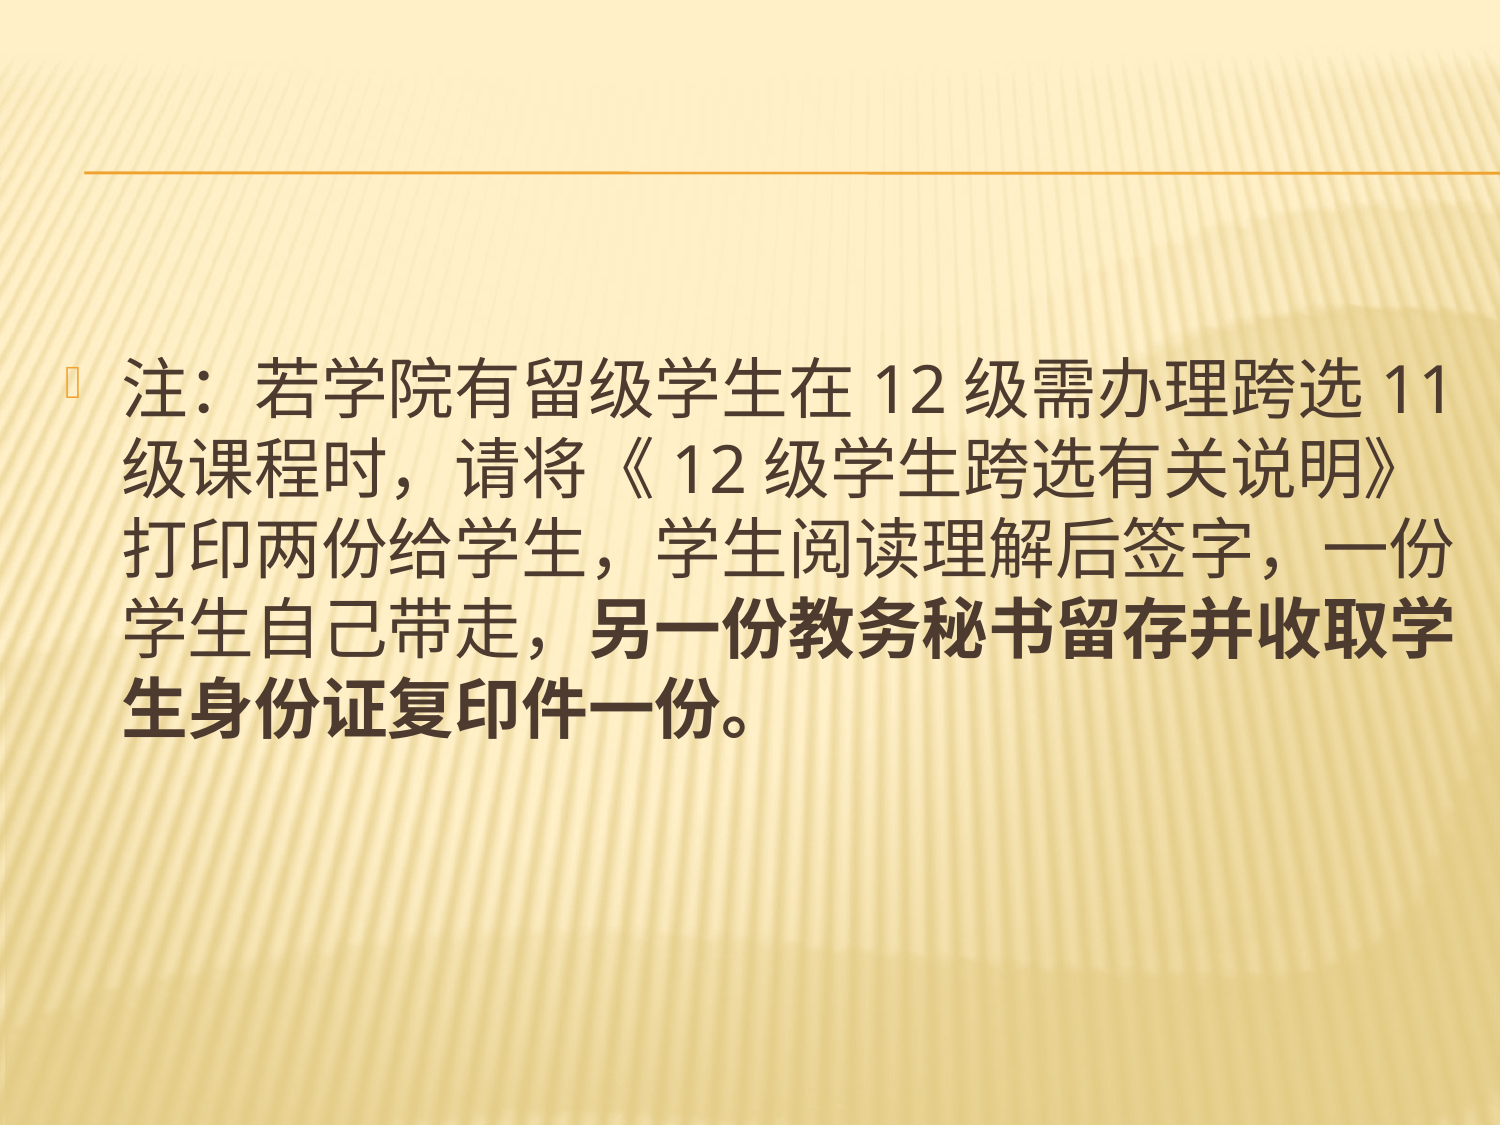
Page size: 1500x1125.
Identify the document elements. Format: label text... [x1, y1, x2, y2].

list 注：若学院有留级学生在12级需办理跨选11级课程时，请将《12级学生跨选有关说明》打印两份给学生，学生阅读理解后签字，一份学生自己带走，另一份教务秘书留存并收取学生身份证复印件一份。 [50, 339, 1475, 998]
